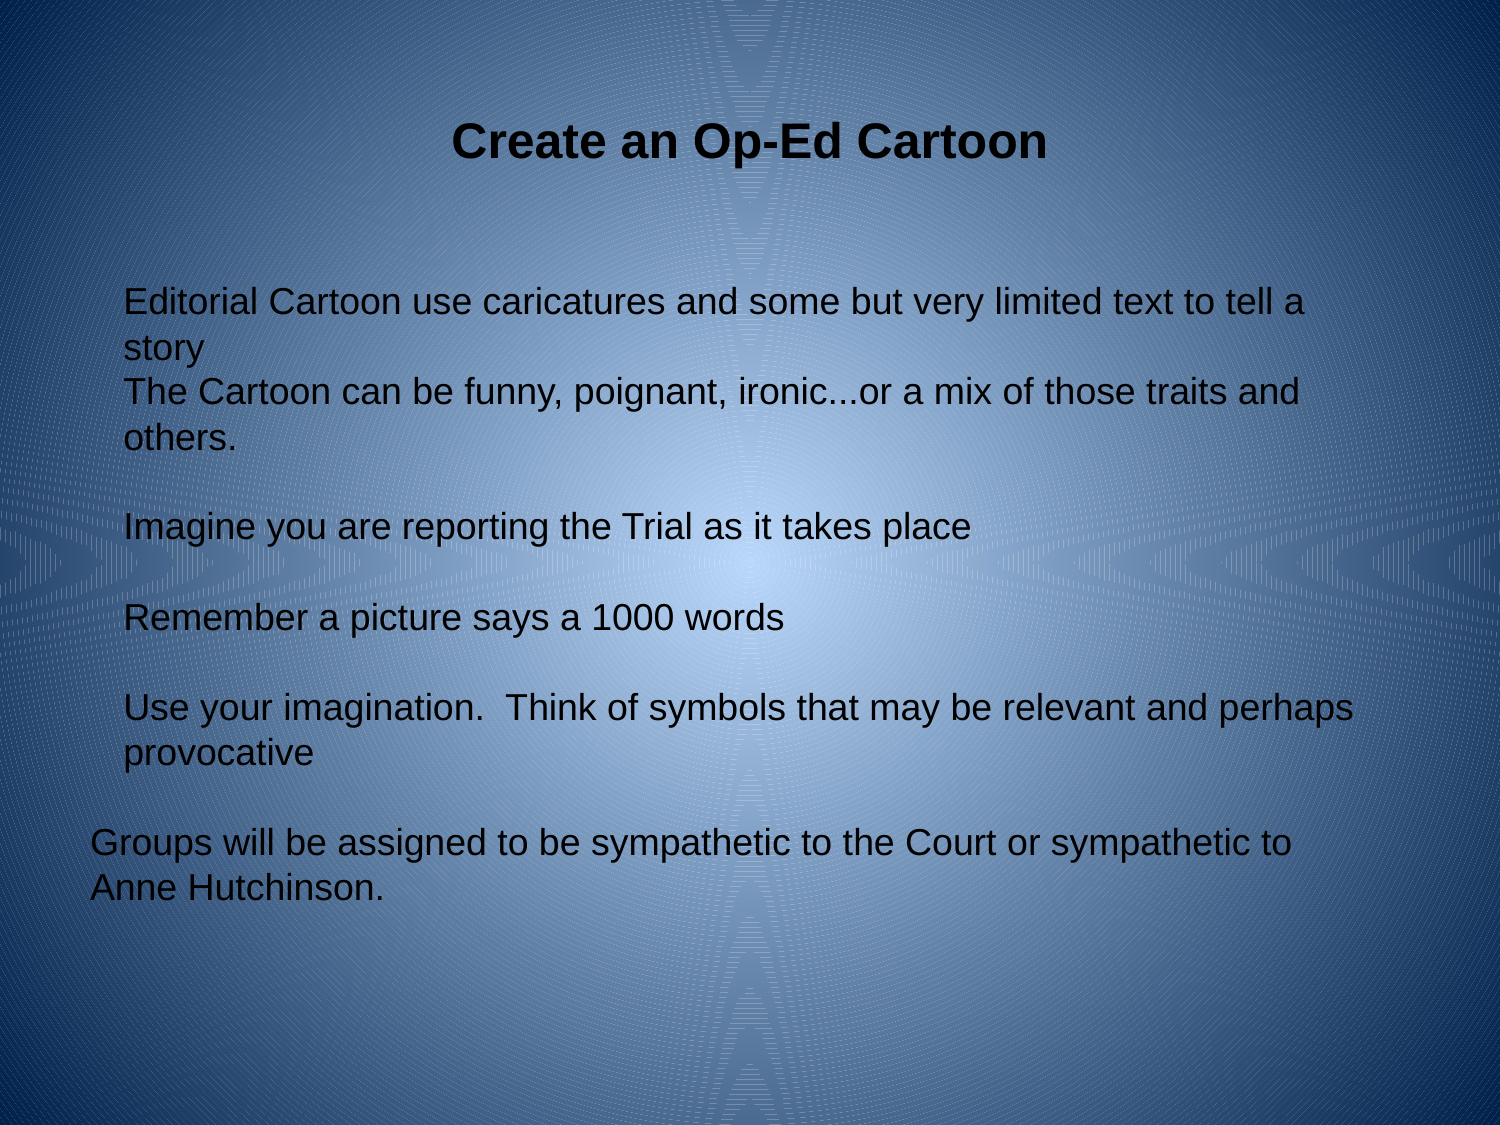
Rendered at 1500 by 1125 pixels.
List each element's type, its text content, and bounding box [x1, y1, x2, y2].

title Create an Op-Ed Cartoon [75, 45, 1425, 233]
list Editorial Cartoon use caricatures and some but very limited text to tell a story The Cartoon can be funny, poignant, ironic...or a mix of those traits and others. Imagine you are reporting the Trial as it takes place Remember a picture says a 1000 words Use your imagination. Think of symbols that may be relevant and perhaps provocative Groups will be assigned to be sympathetic to the Court or sympathetic to Anne Hutchinson. [75, 262, 1399, 1033]
